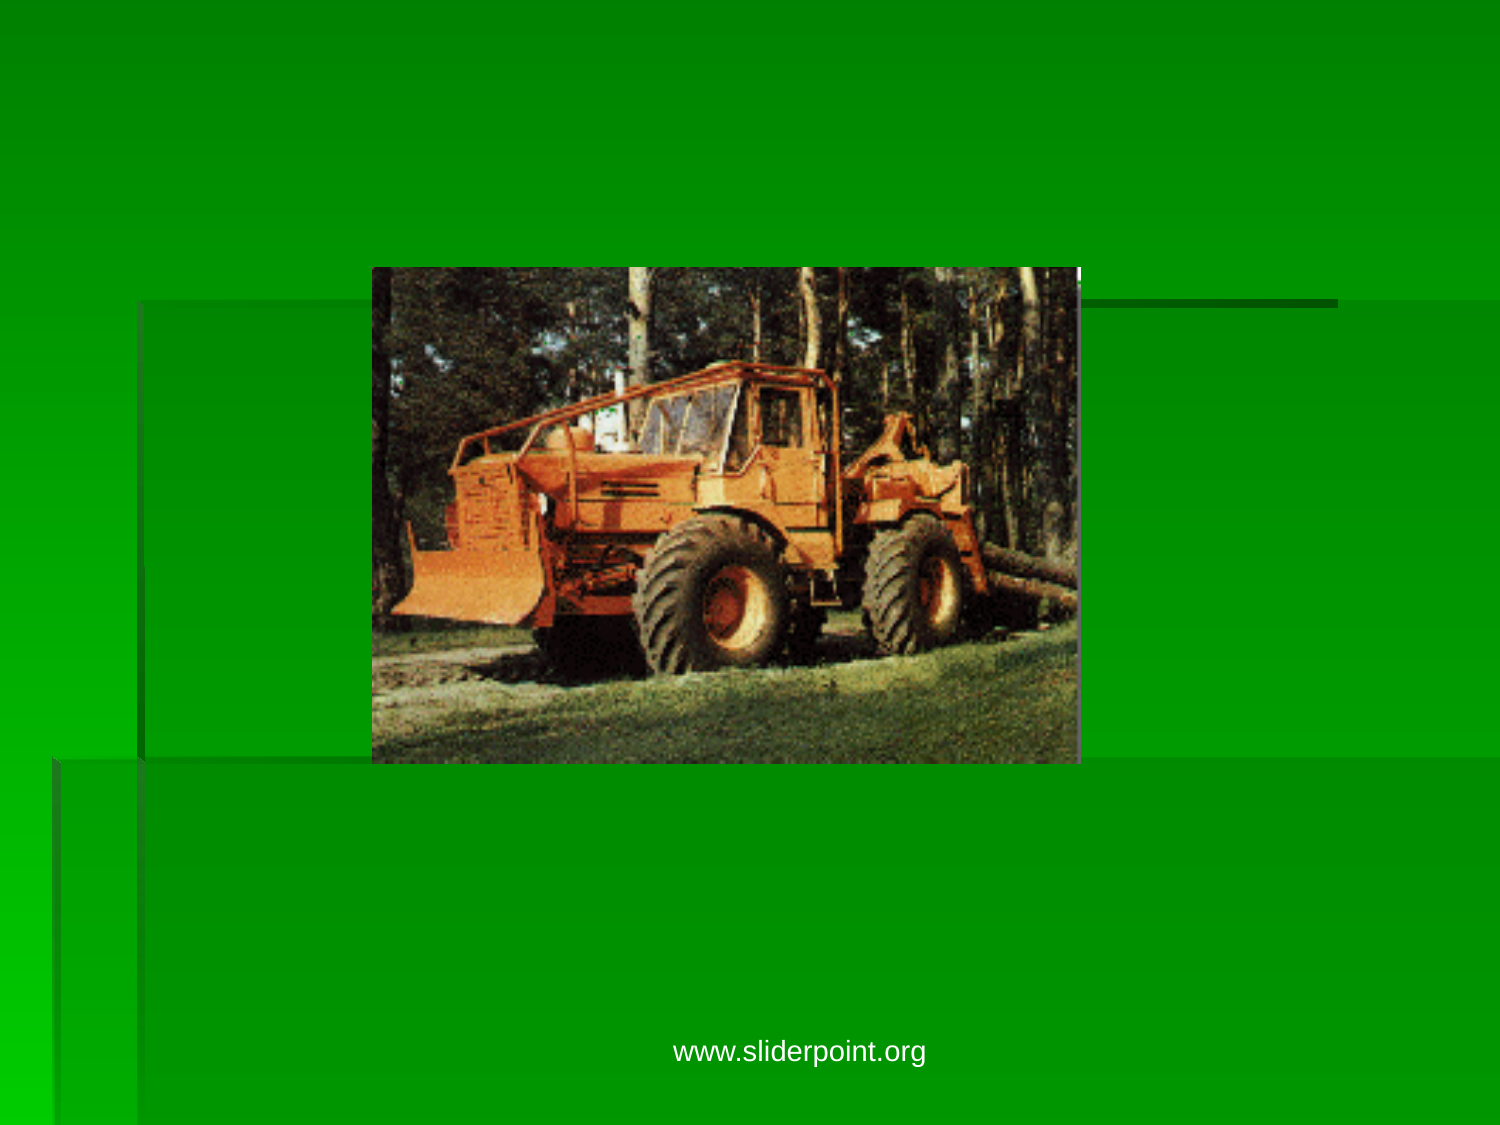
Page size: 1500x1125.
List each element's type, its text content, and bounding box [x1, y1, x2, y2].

picture [371, 266, 1081, 764]
footer www.sliderpoint.org [562, 1024, 1038, 1103]
